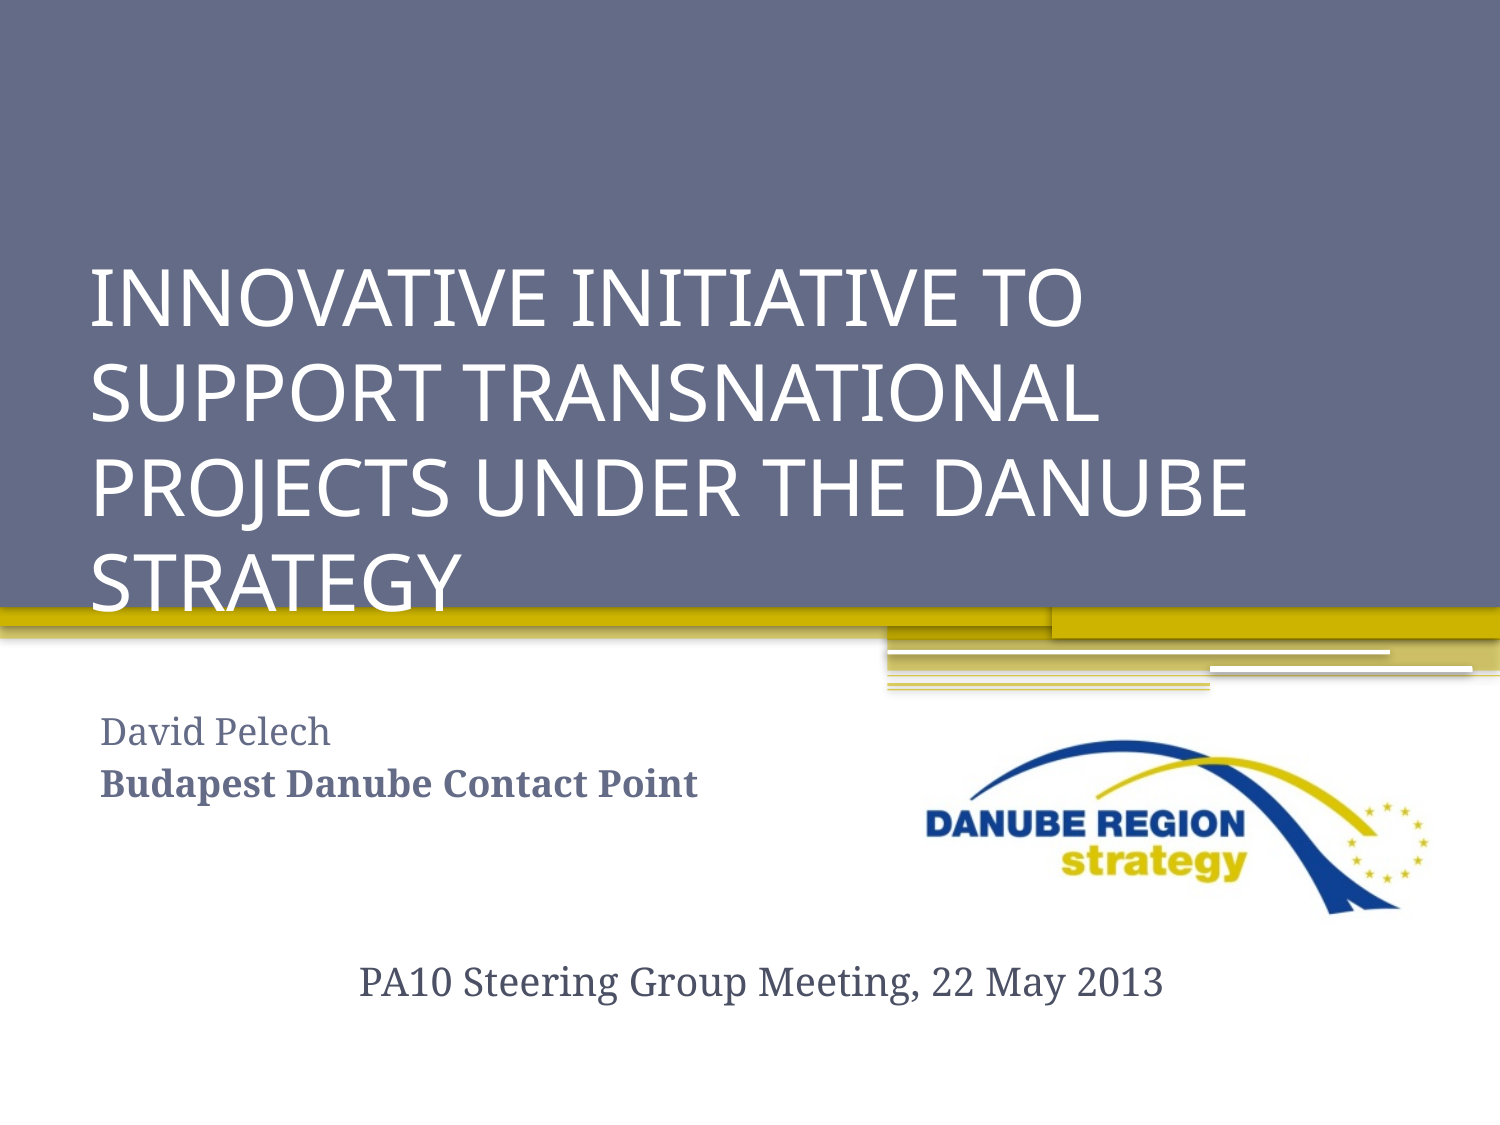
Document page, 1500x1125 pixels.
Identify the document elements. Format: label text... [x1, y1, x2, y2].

text_box PA10 Steering Group Meeting, 22 May 2013 [105, 949, 1418, 1012]
picture [902, 714, 1454, 941]
title INNOVATIVE INITIATIVE TO SUPPORT TRANSNATIONAL PROJECTS UNDER THE DANUBE STRATEGY [75, 394, 1463, 636]
subtitle David Pelech Budapest Danube Contact Point [75, 639, 868, 938]
